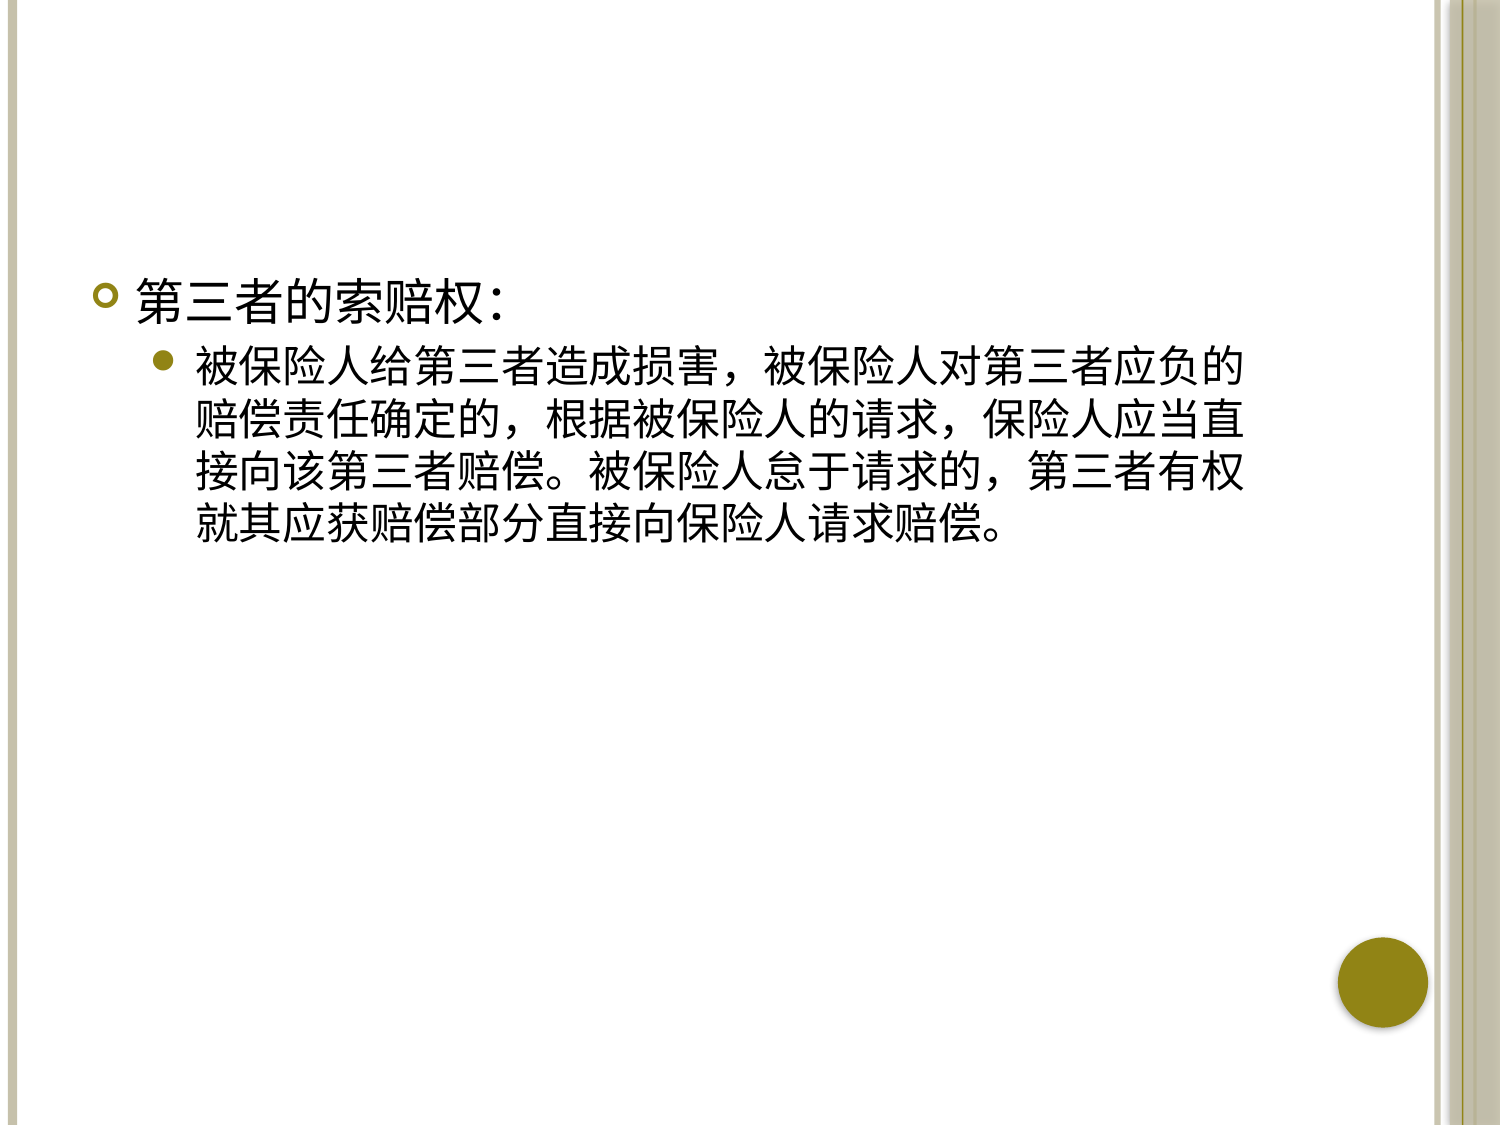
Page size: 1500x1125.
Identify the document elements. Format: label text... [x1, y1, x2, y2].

list 第三者的索赔权： 被保险人给第三者造成损害，被保险人对第三者应负的赔偿责任确定的，根据被保险人的请求，保险人应当直接向该第三者赔偿。被保险人怠于请求的，第三者有权就其应获赔偿部分直接向保险人请求赔偿。 [74, 262, 1301, 1063]
